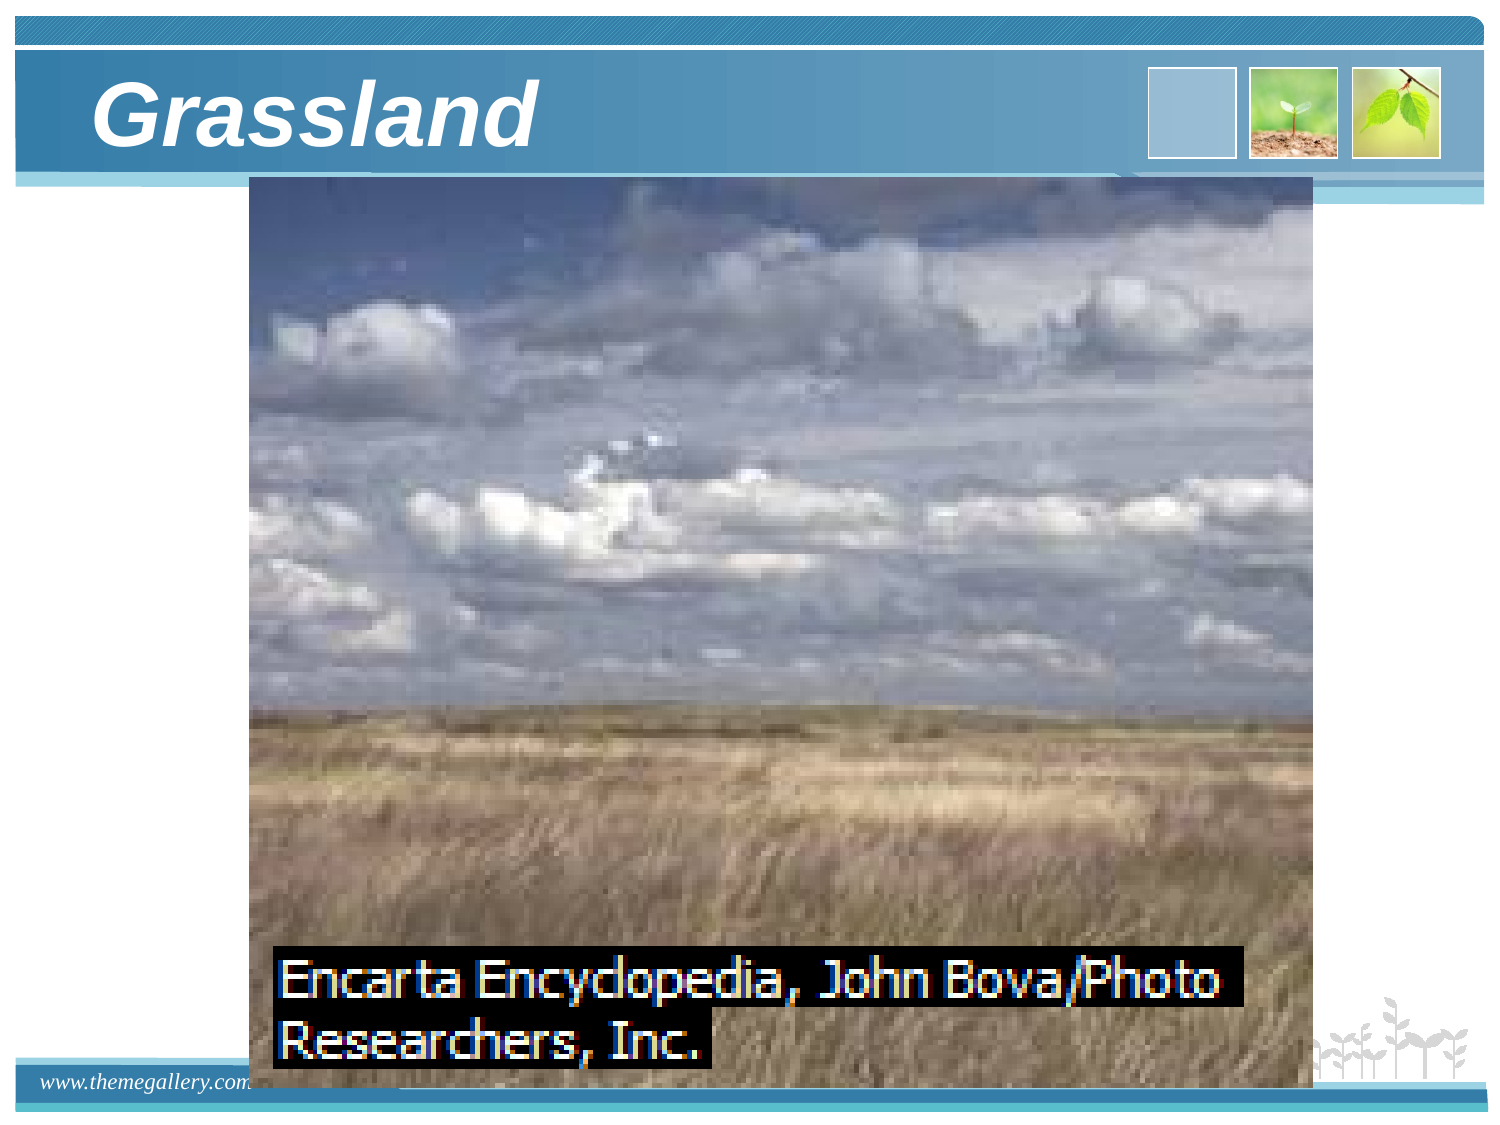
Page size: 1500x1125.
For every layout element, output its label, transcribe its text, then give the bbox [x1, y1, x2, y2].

title Grassland [74, 38, 1138, 182]
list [249, 177, 1313, 1088]
picture [1251, 69, 1337, 157]
picture [1353, 69, 1439, 157]
